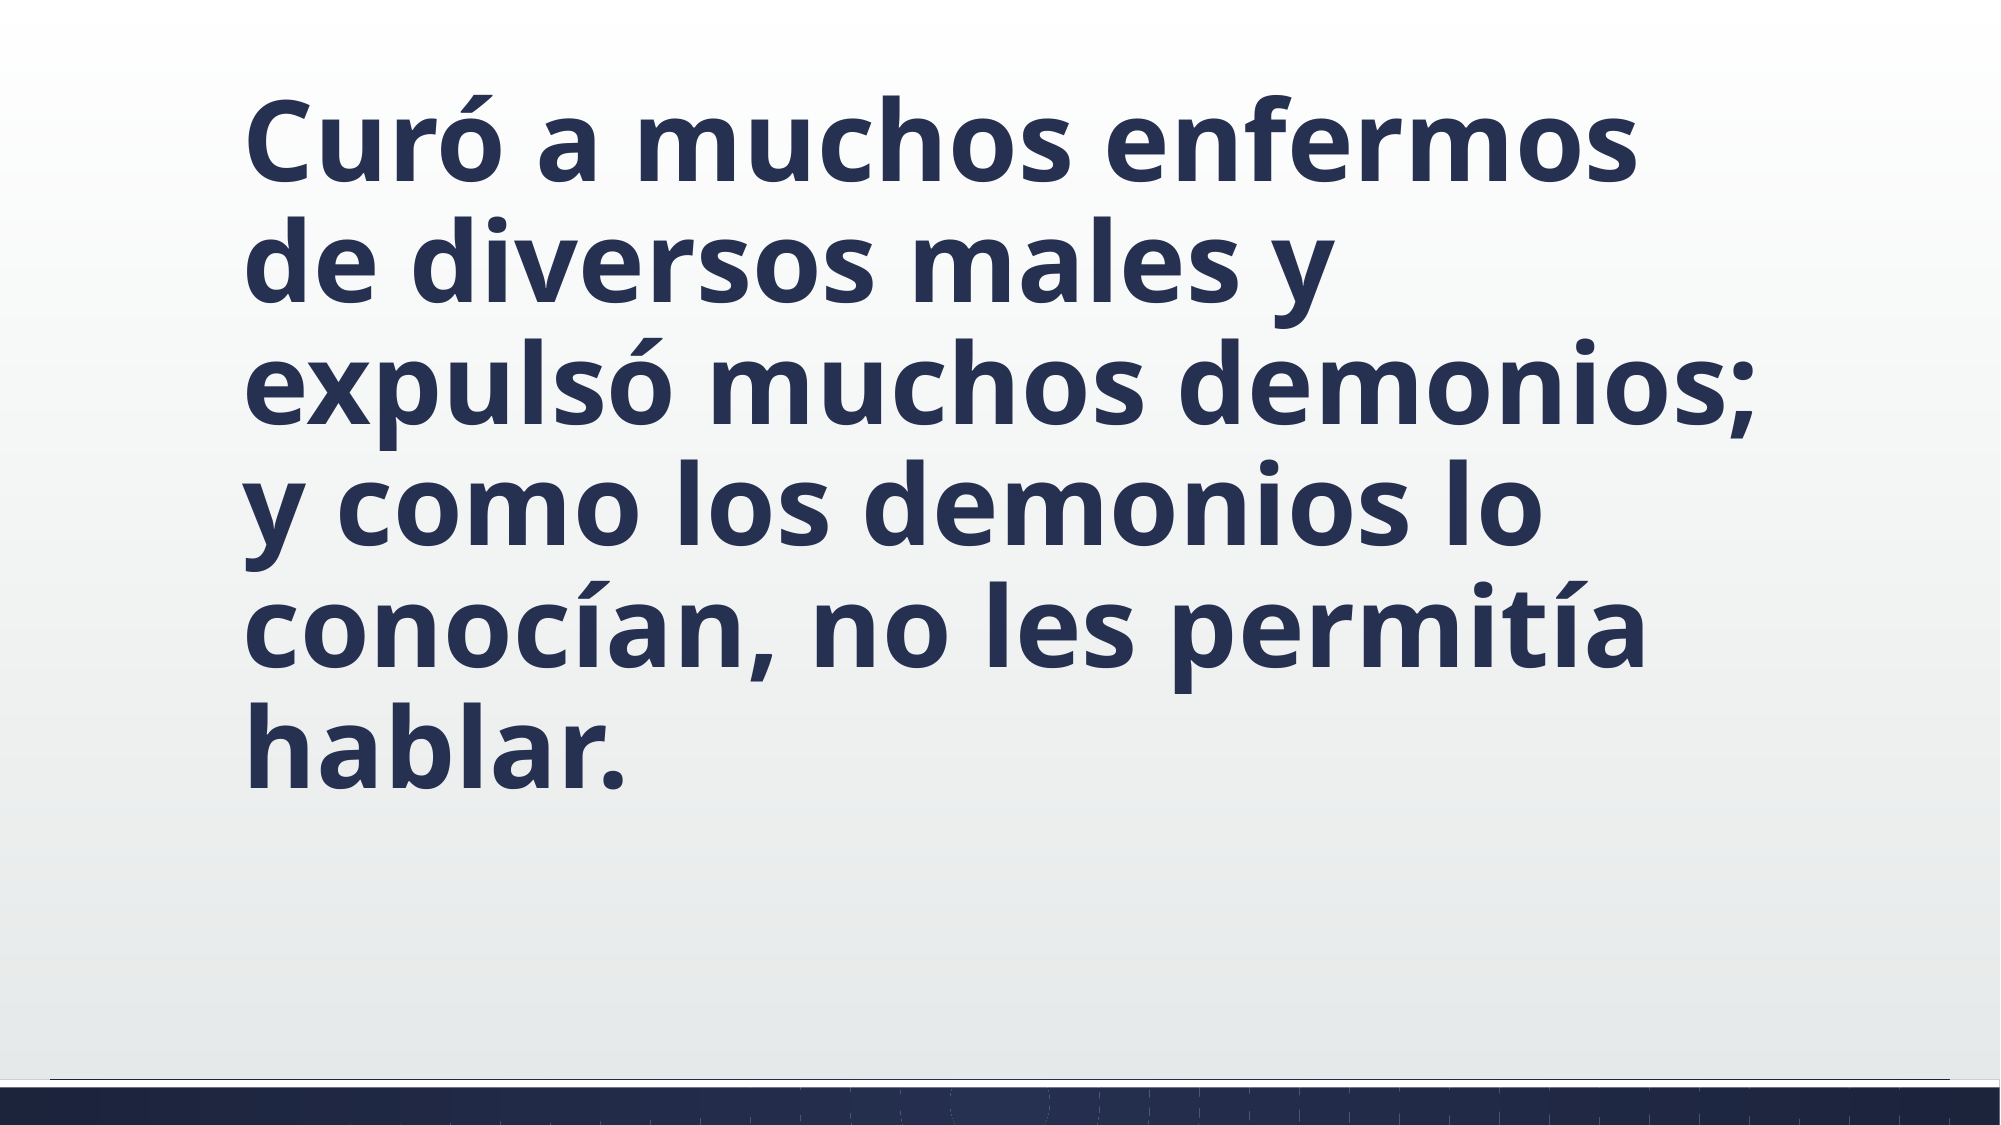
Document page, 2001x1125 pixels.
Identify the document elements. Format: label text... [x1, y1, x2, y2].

list Curó a muchos enfermos de diversos males y expulsó muchos demonios; y como los demonios lo conocían, no les permitía hablar. [219, 76, 1780, 990]
